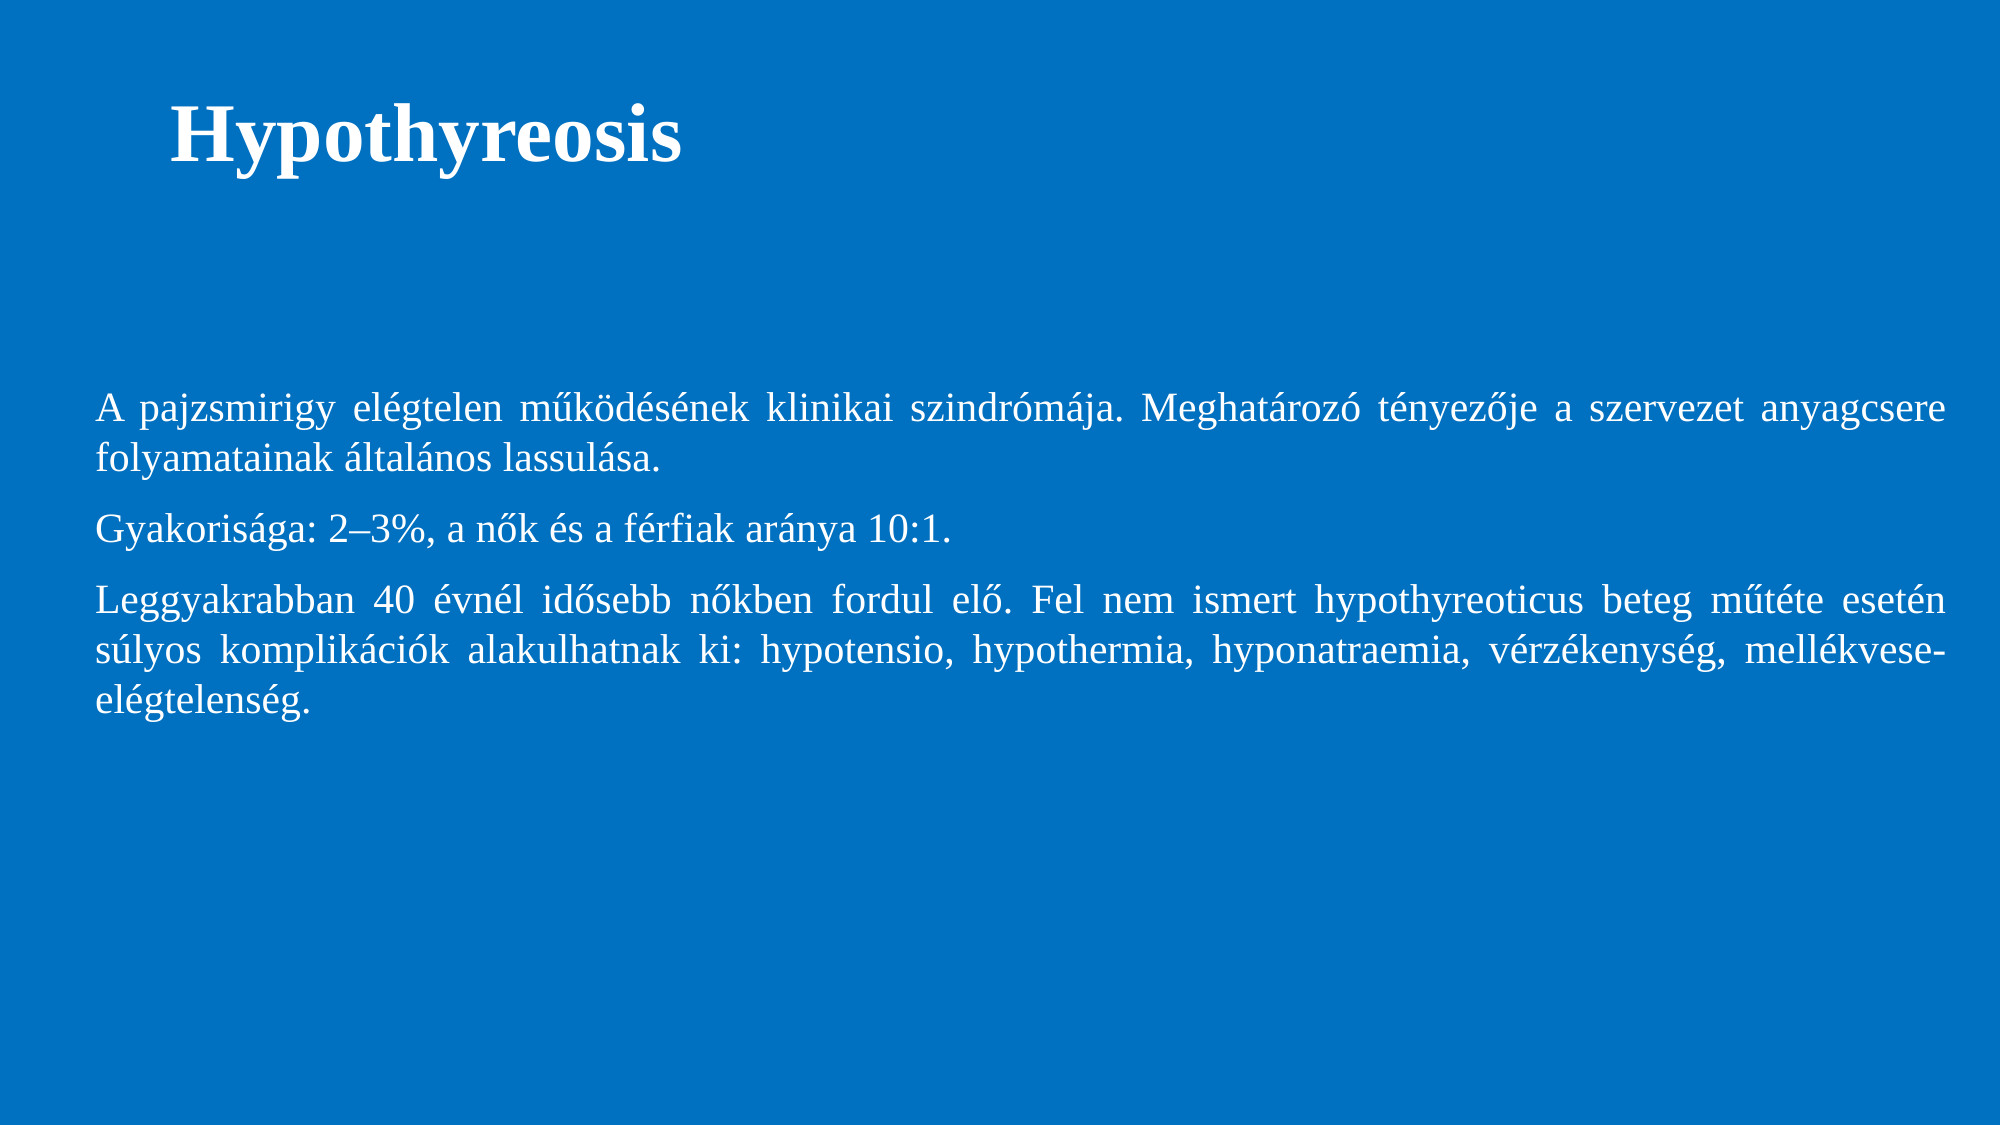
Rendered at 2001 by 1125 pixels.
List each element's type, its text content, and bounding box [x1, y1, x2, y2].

title Hypothyreosis [155, 70, 1506, 252]
list A pajzsmirigy elégtelen működésének klinikai szindrómája. Meghatározó tényezője a szervezet anyagcsere folyamatainak általános lassulása. Gyakorisága: 2–3%, a nők és a férfiak aránya 10:1. Leggyakrabban 40 évnél idősebb nőkben fordul elő. Fel nem ismert hypothyreoticus beteg műtéte esetén súlyos komplikációk alakulhatnak ki: hypotensio, hypothermia, hyponatraemia, vérzékenység, mellékvese-elégtelenség. [79, 372, 1963, 1061]
